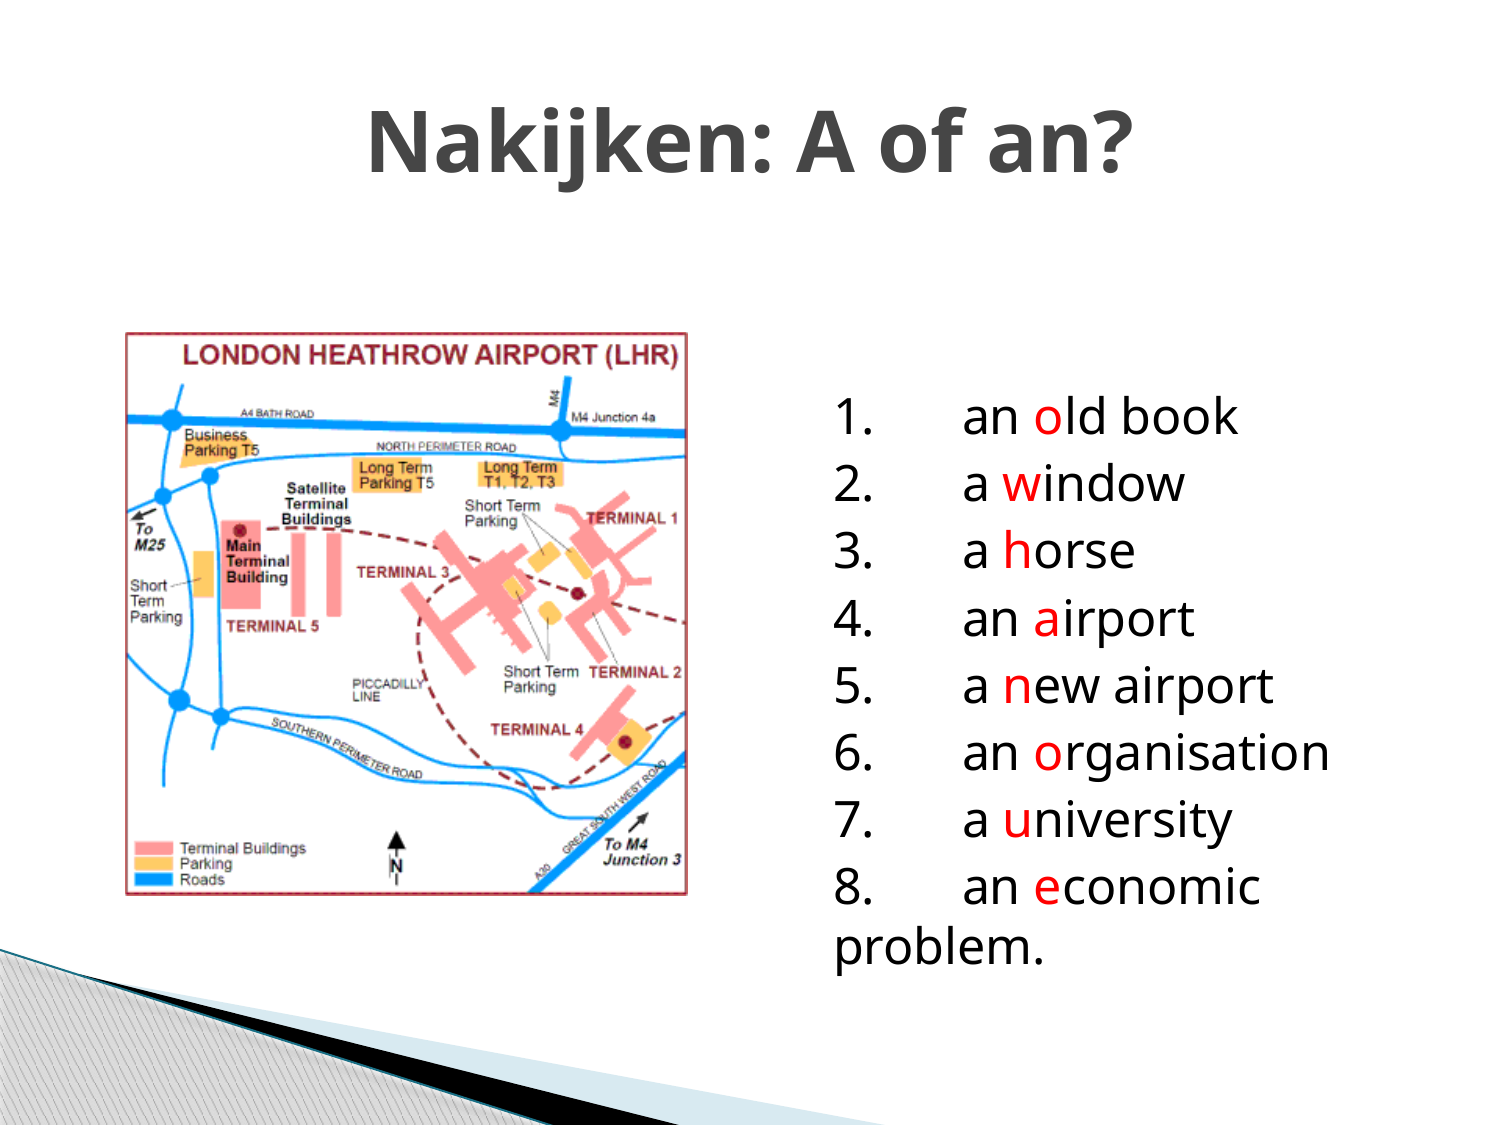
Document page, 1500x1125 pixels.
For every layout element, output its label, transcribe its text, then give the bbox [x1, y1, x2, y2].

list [124, 332, 688, 896]
list 1. an old book 2. a window 3. a horse 4. an airport 5. a new airport 6. an organisation 7. a university 8. an economic problem. [762, 243, 1425, 986]
title Nakijken: A of an? [75, 45, 1425, 233]
